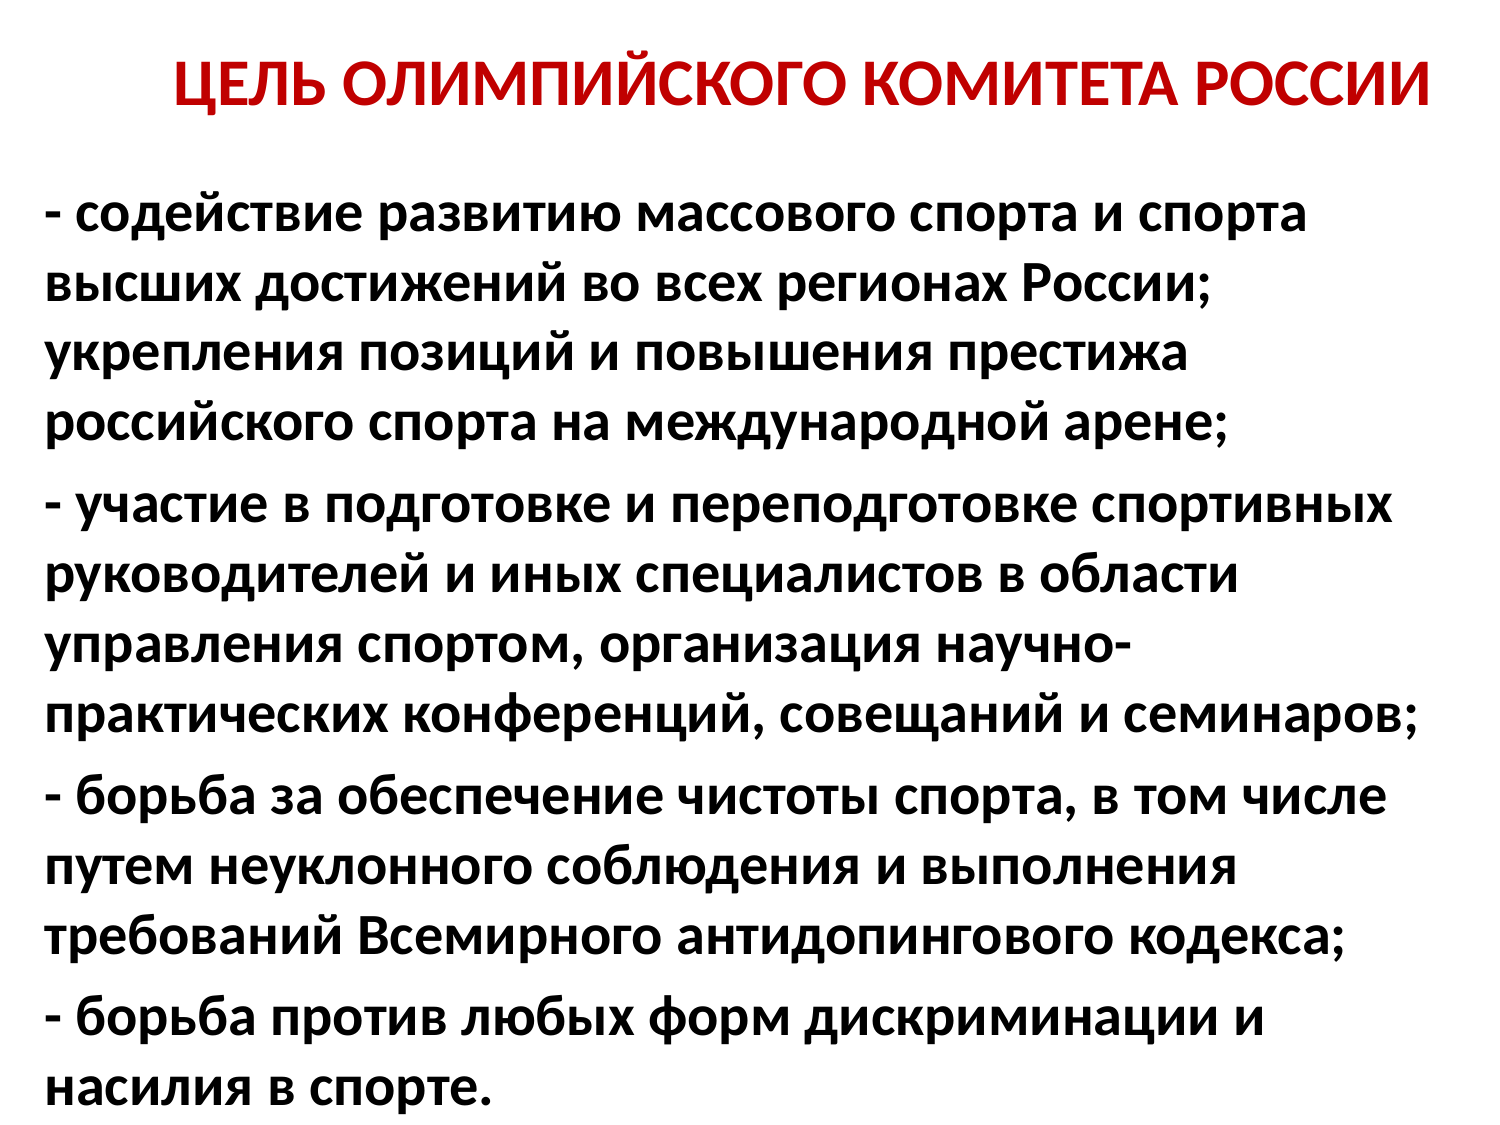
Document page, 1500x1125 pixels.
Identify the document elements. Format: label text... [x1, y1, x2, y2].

list - содействие развитию массового спорта и спорта высших достижений во всех регионах России; укрепления позиций и повышения престижа российского спорта на международной арене; - участие в подготовке и переподготовке спортивных руководителей и иных специалистов в области управления спортом, организация научно-практических конференций, совещаний и семинаров; - борьба за обеспечение чистоты спорта, в том числе путем неуклонного соблюдения и выполнения требований Всемирного антидопингового кодекса; - борьба против любых форм дискриминации и насилия в спорте. [29, 290, 1453, 1125]
title Цель Олимпийского комитета России [0, 30, 1500, 209]
